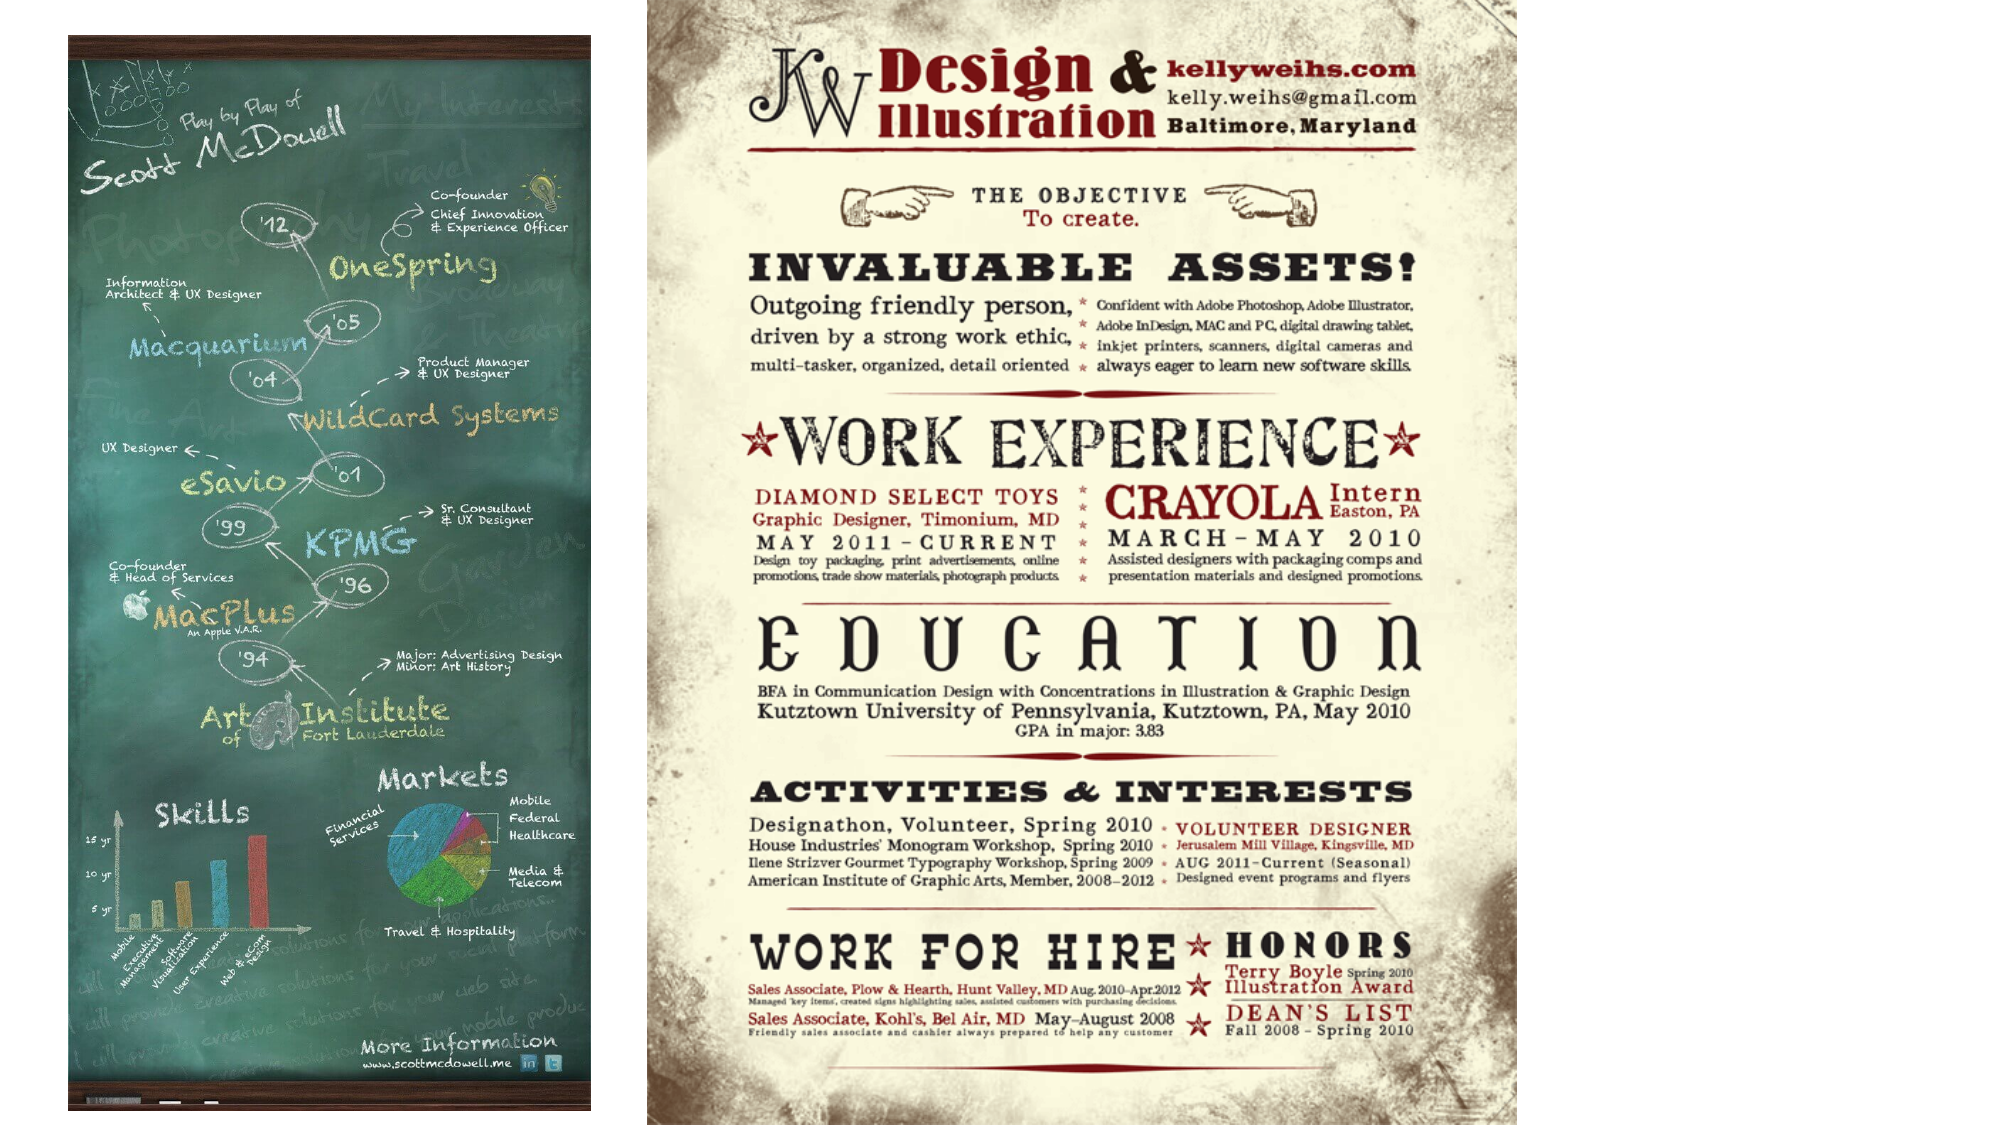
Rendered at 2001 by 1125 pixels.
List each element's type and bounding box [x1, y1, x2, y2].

picture [647, 0, 1517, 1125]
list [68, 35, 591, 1111]
